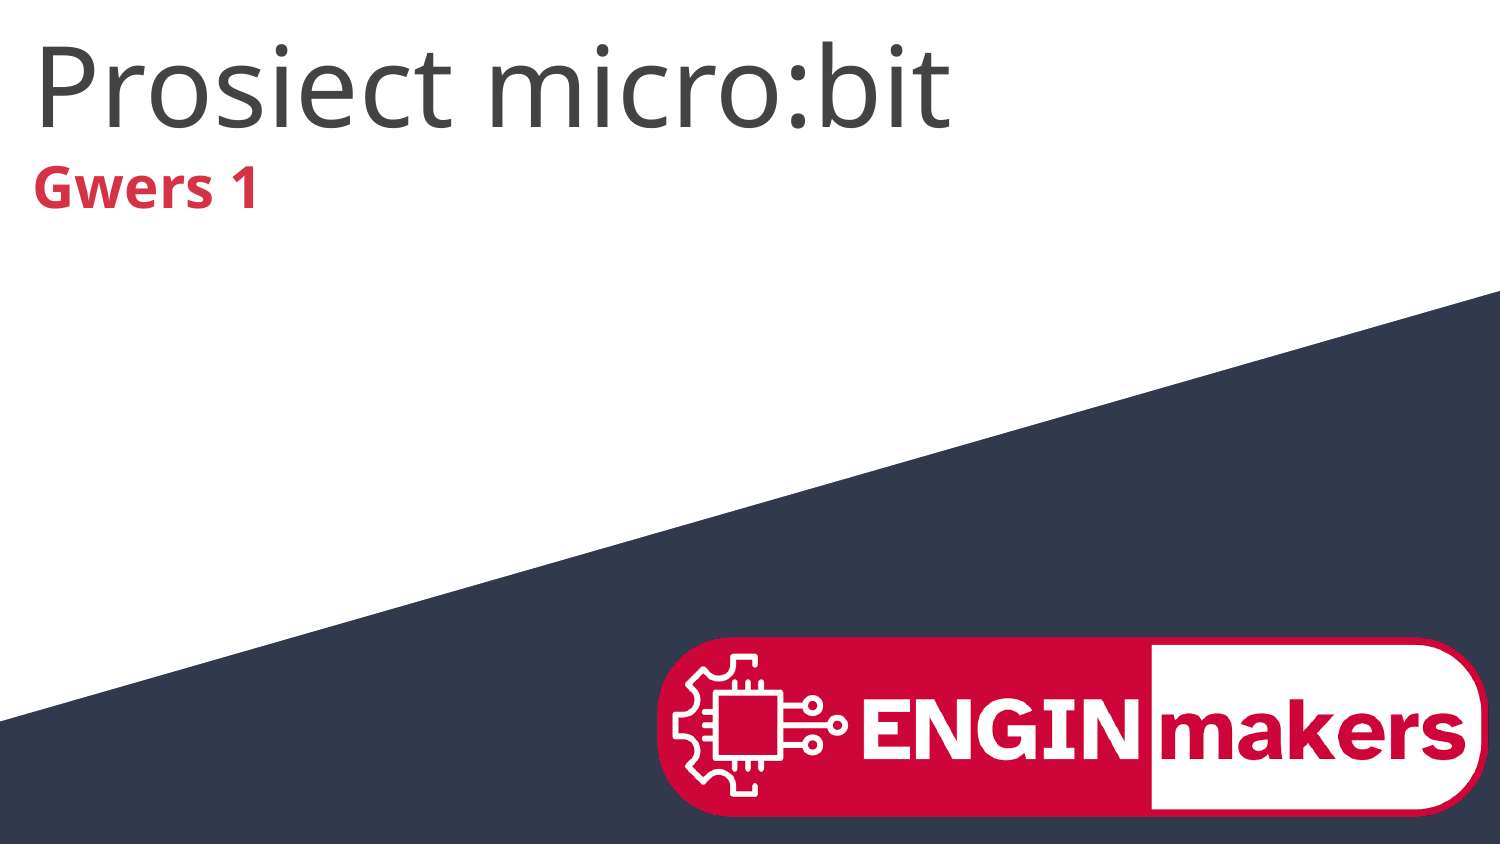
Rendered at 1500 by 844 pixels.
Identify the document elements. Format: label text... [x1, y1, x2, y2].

picture [657, 636, 1500, 844]
text_box Prosiect micro:bit Gwers 1 [18, 0, 985, 235]
